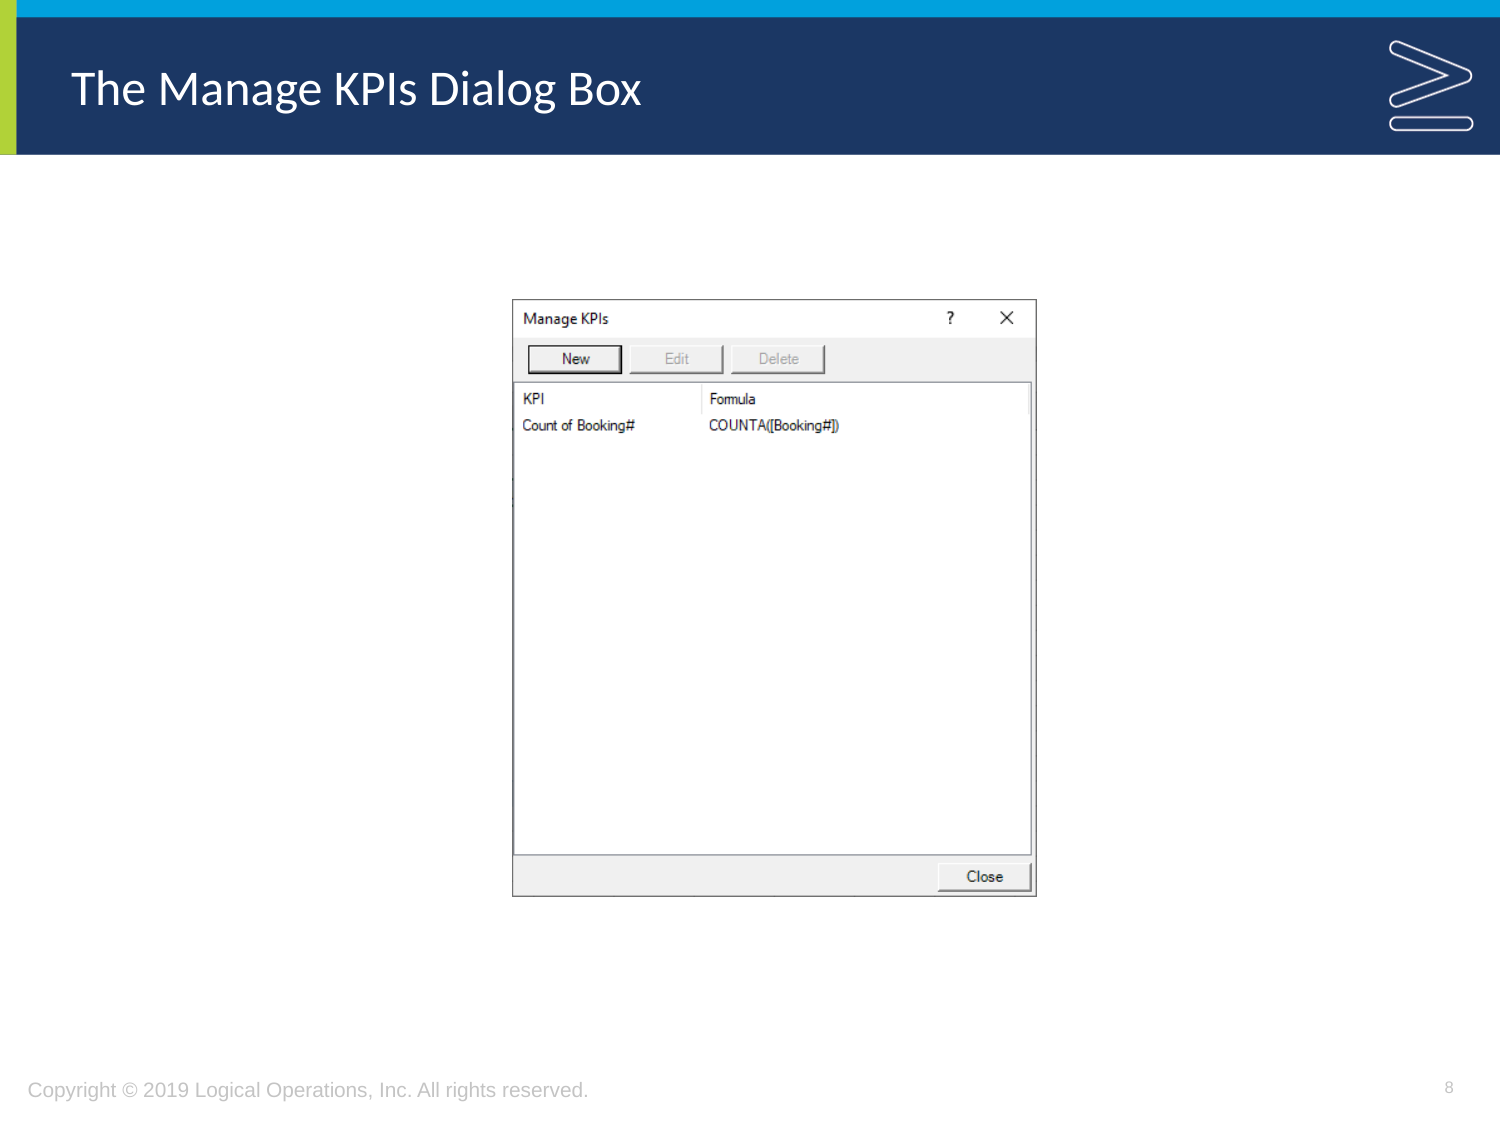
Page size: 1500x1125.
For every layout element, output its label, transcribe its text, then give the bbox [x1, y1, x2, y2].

title The Manage KPIs Dialog Box [56, 16, 1350, 155]
picture [512, 299, 1037, 897]
picture [1350, 18, 1500, 155]
slide_number 8 [1118, 1057, 1469, 1118]
picture [0, 0, 56, 155]
